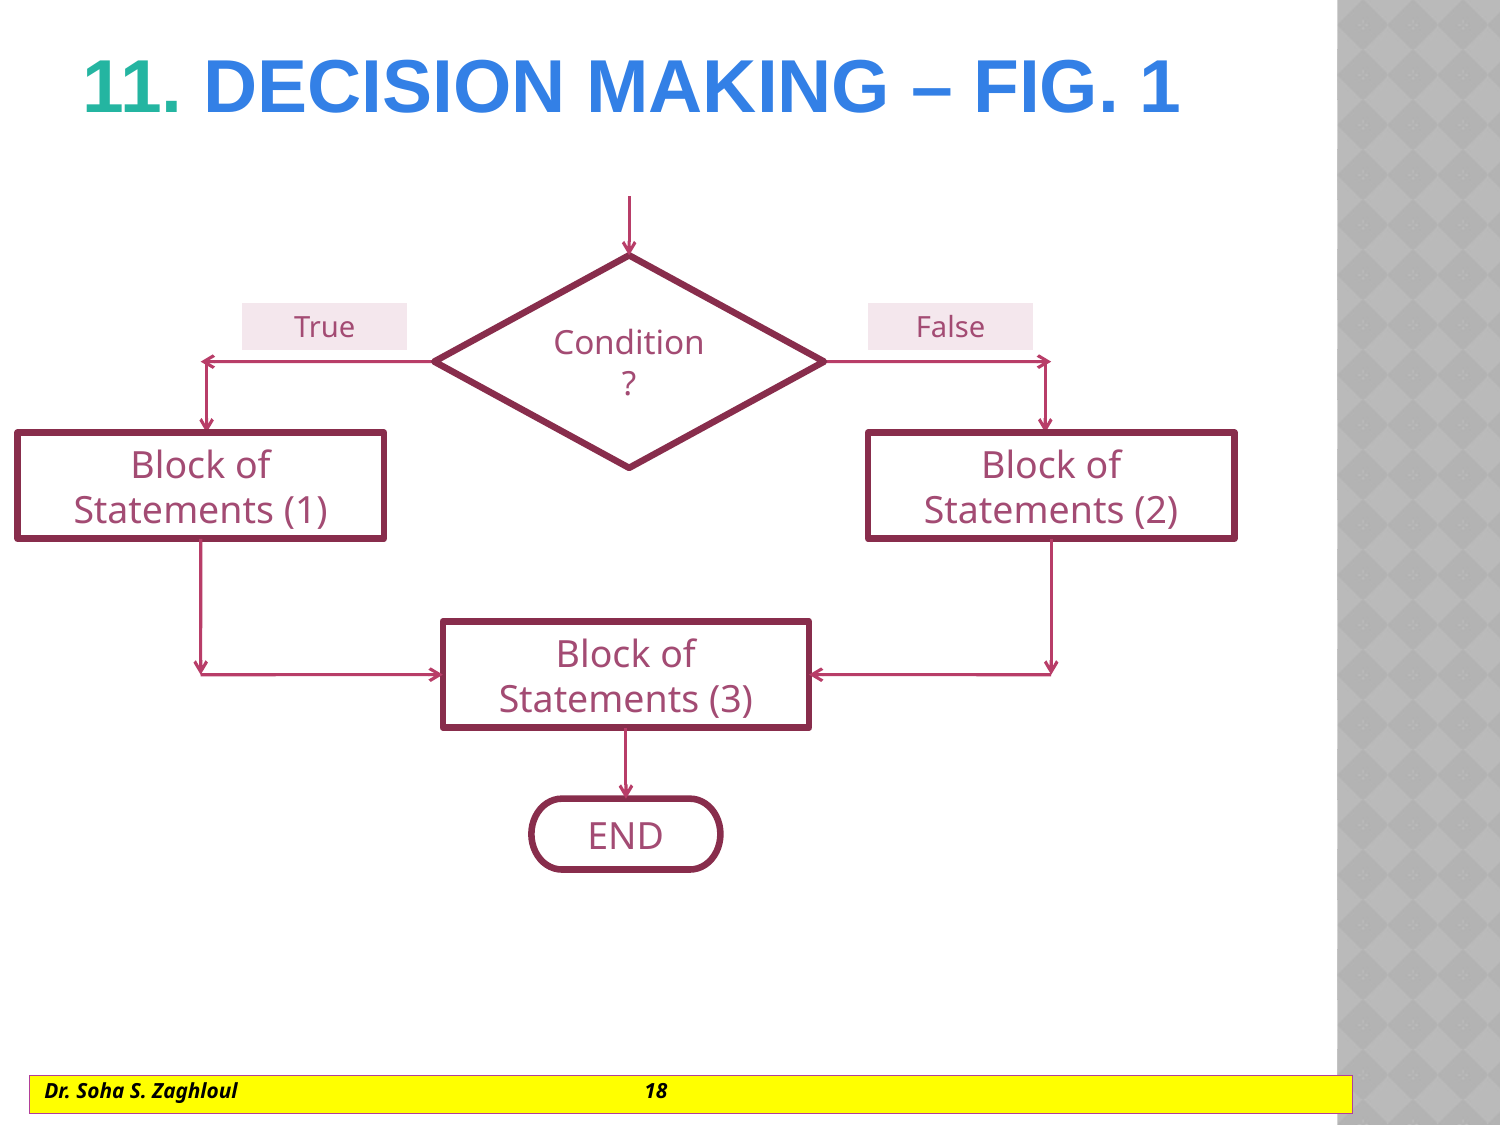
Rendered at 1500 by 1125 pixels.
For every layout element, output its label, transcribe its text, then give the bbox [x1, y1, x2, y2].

text_box Dr. Soha S. Zaghloul 18 [29, 1075, 1353, 1114]
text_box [17, 195, 1235, 870]
title 11. Decision making – fig. 1 [75, 30, 1341, 128]
